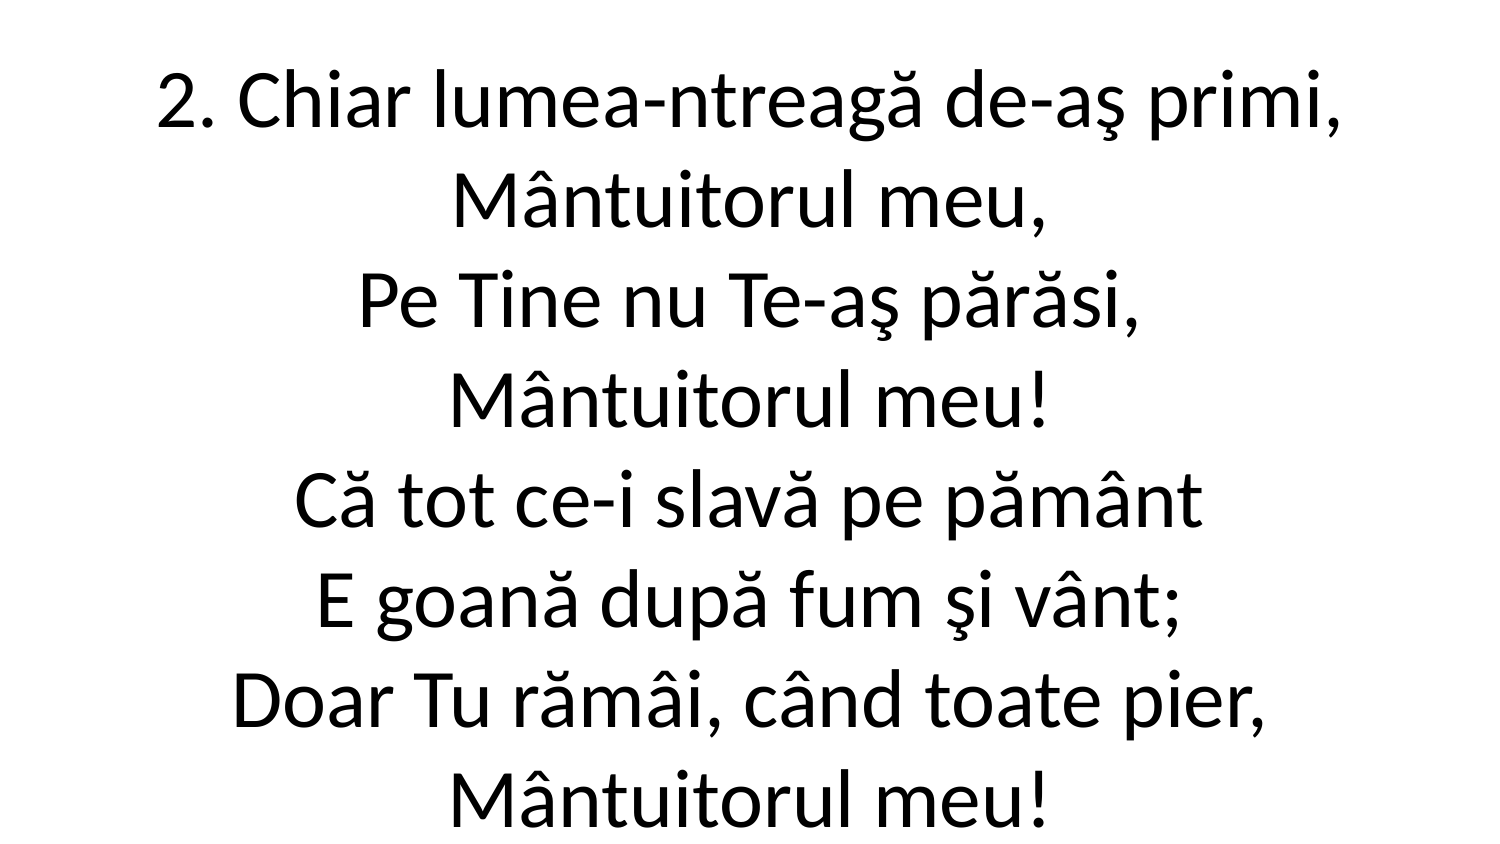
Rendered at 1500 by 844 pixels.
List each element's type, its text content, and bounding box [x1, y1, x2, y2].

text_box 2. Chiar lumea-ntreagă de-aş primi, Mântuitorul meu, Pe Tine nu Te-aş părăsi, Mântuitorul meu! Că tot ce-i slavă pe pământ E goană după fum şi vânt; Doar Tu rămâi, când toate pier, Mântuitorul meu! [140, 0, 1360, 844]
